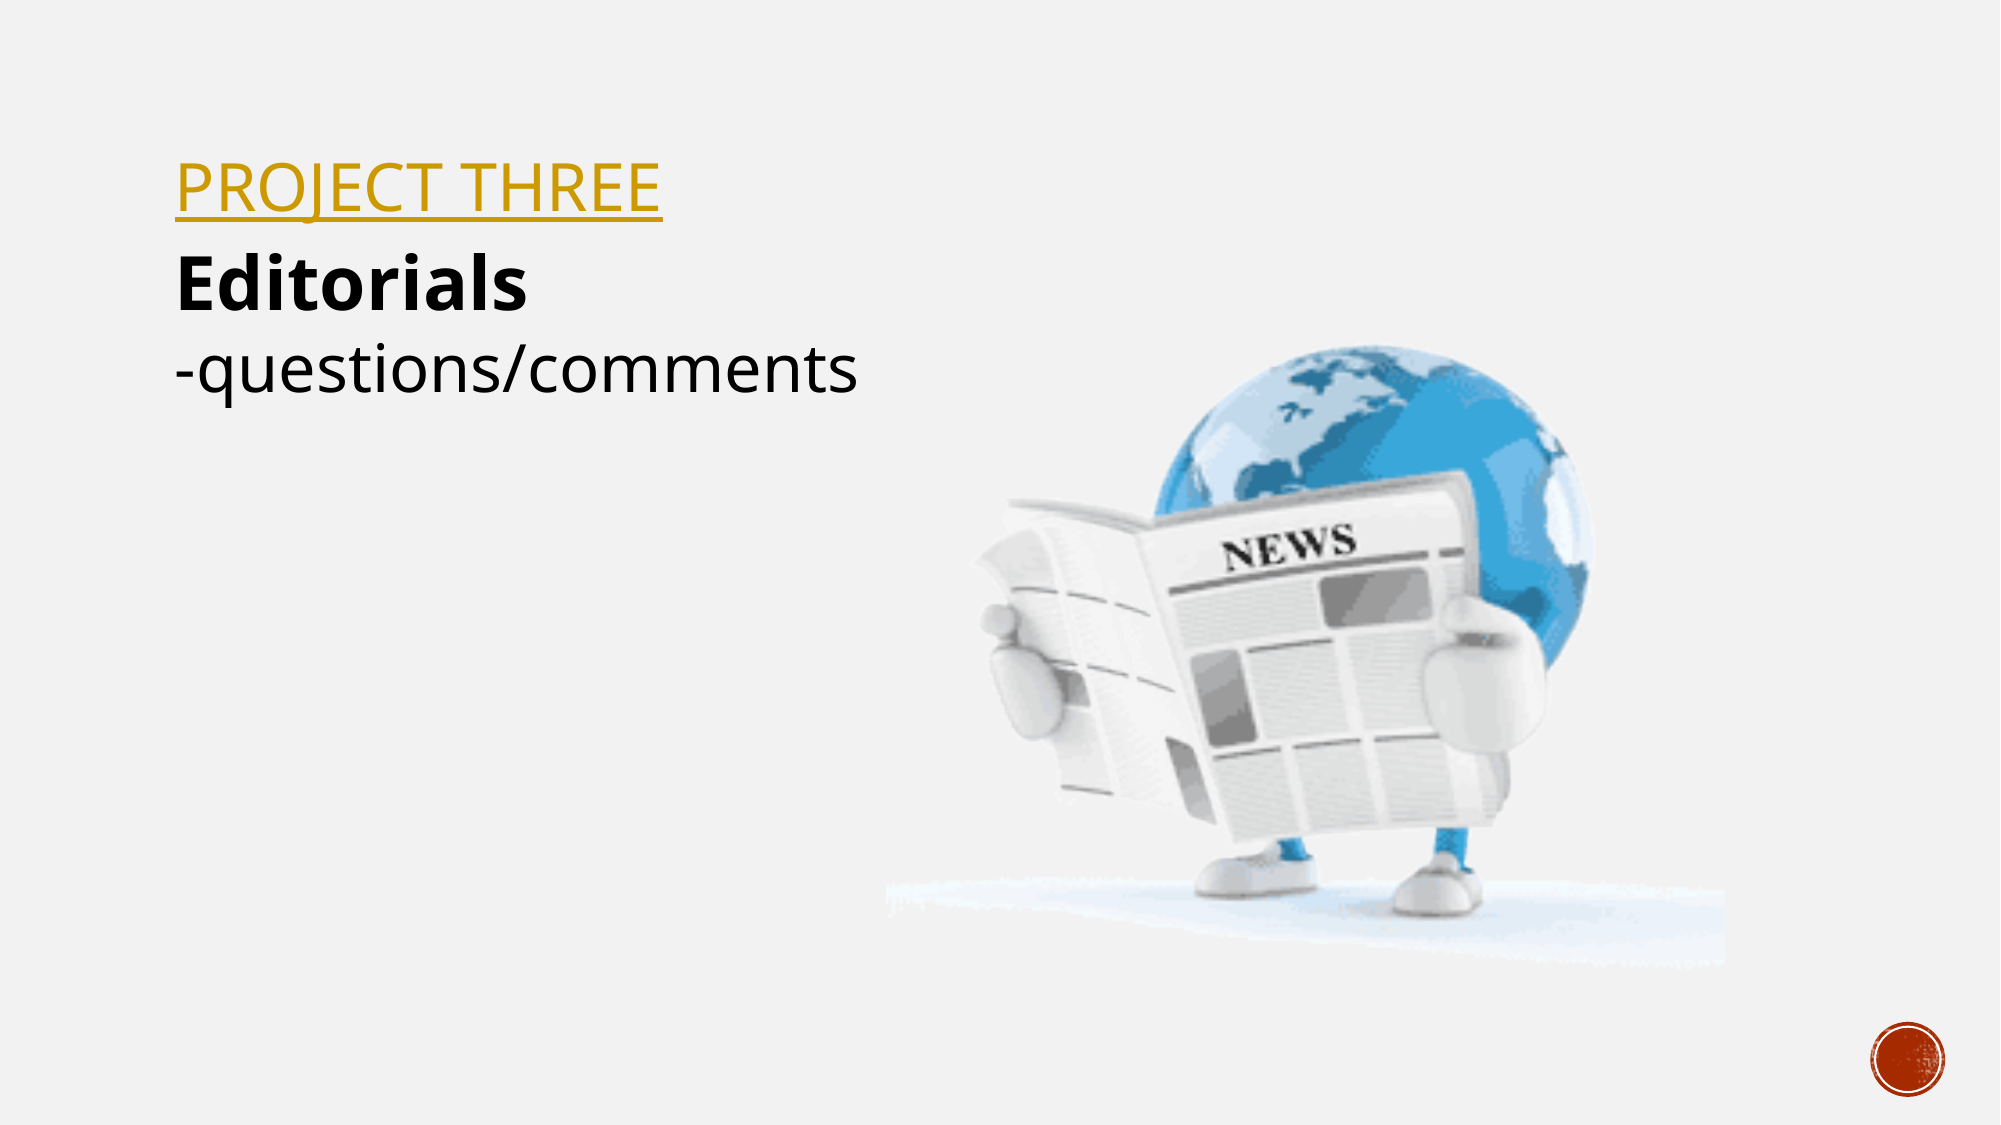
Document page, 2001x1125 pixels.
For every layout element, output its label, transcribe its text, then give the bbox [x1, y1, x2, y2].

text_box PROJECT THREE Editorials -questions/comments [160, 137, 1347, 494]
picture [886, 311, 1725, 994]
